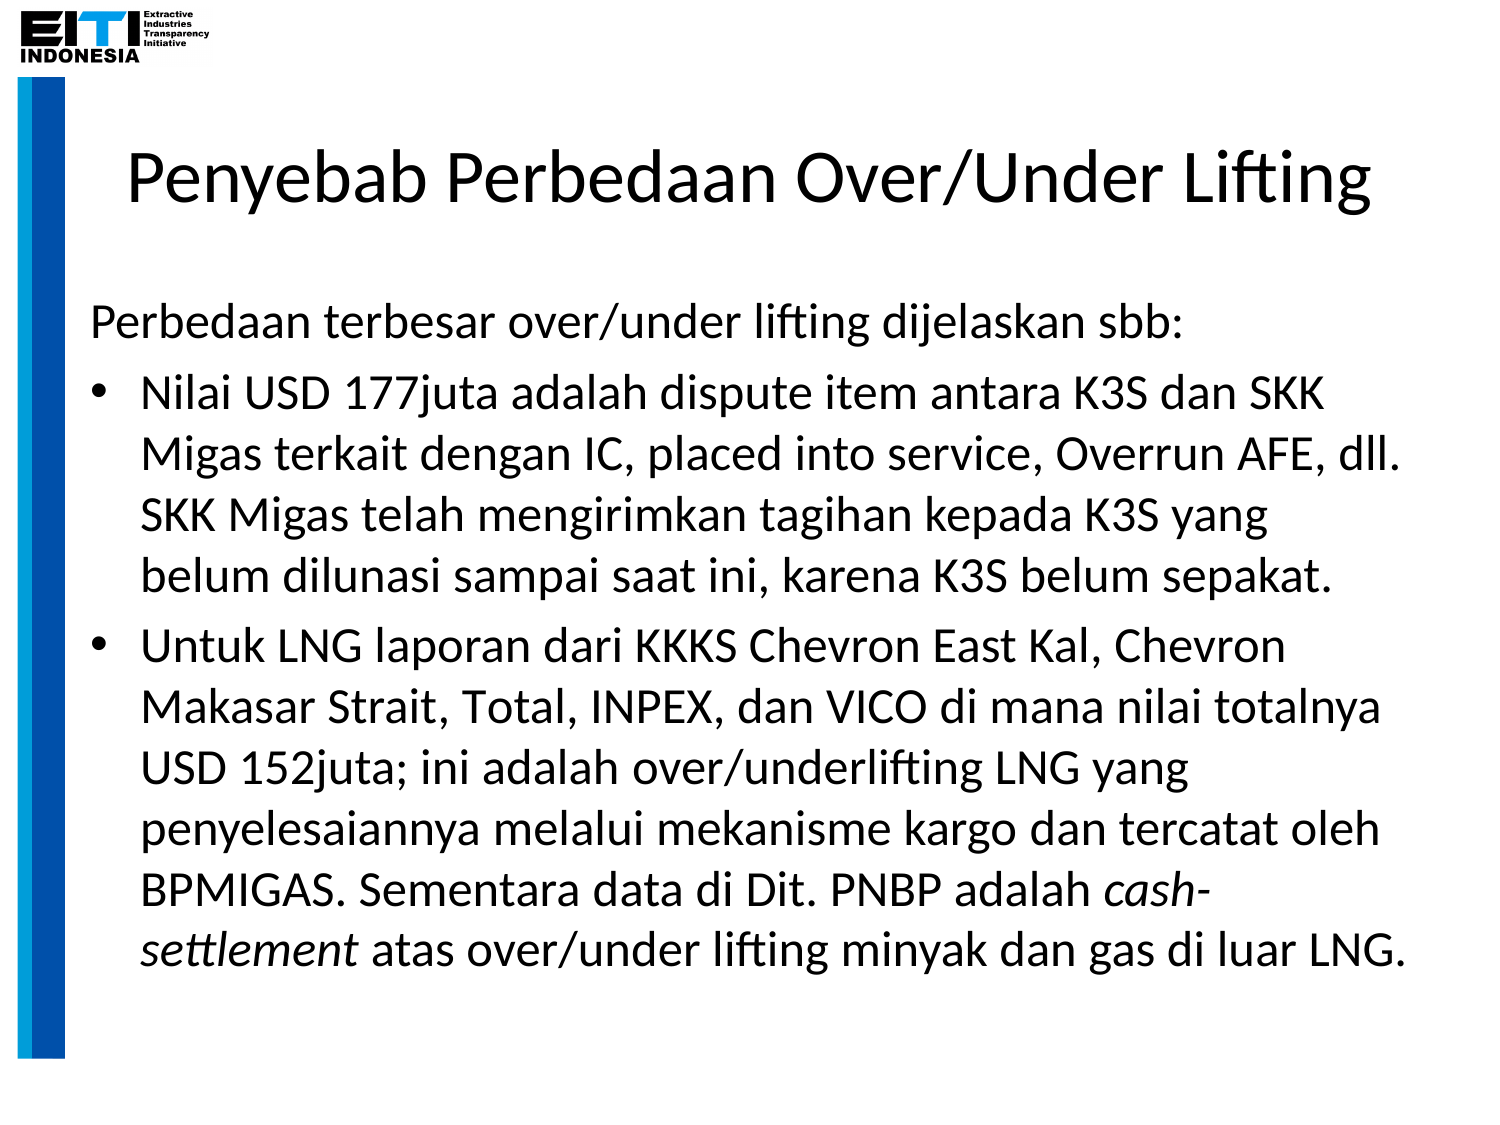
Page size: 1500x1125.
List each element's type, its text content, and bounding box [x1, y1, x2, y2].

picture [17, 7, 213, 67]
list Perbedaan terbesar over/under lifting dijelaskan sbb: Nilai USD 177juta adalah dispute item antara K3S dan SKK Migas terkait dengan IC, placed into service, Overrun AFE, dll. SKK Migas telah mengirimkan tagihan kepada K3S yang belum dilunasi sampai saat ini, karena K3S belum sepakat. Untuk LNG laporan dari KKKS Chevron East Kal, Chevron Makasar Strait, Total, INPEX, dan VICO di mana nilai totalnya USD 152juta; ini adalah over/underlifting LNG yang penyelesaiannya melalui mekanisme kargo dan tercatat oleh BPMIGAS. Sementara data di Dit. PNBP adalah cash-settlement atas over/under lifting minyak dan gas di luar LNG. [75, 280, 1425, 1047]
title Penyebab Perbedaan Over/Under Lifting [75, 78, 1425, 266]
